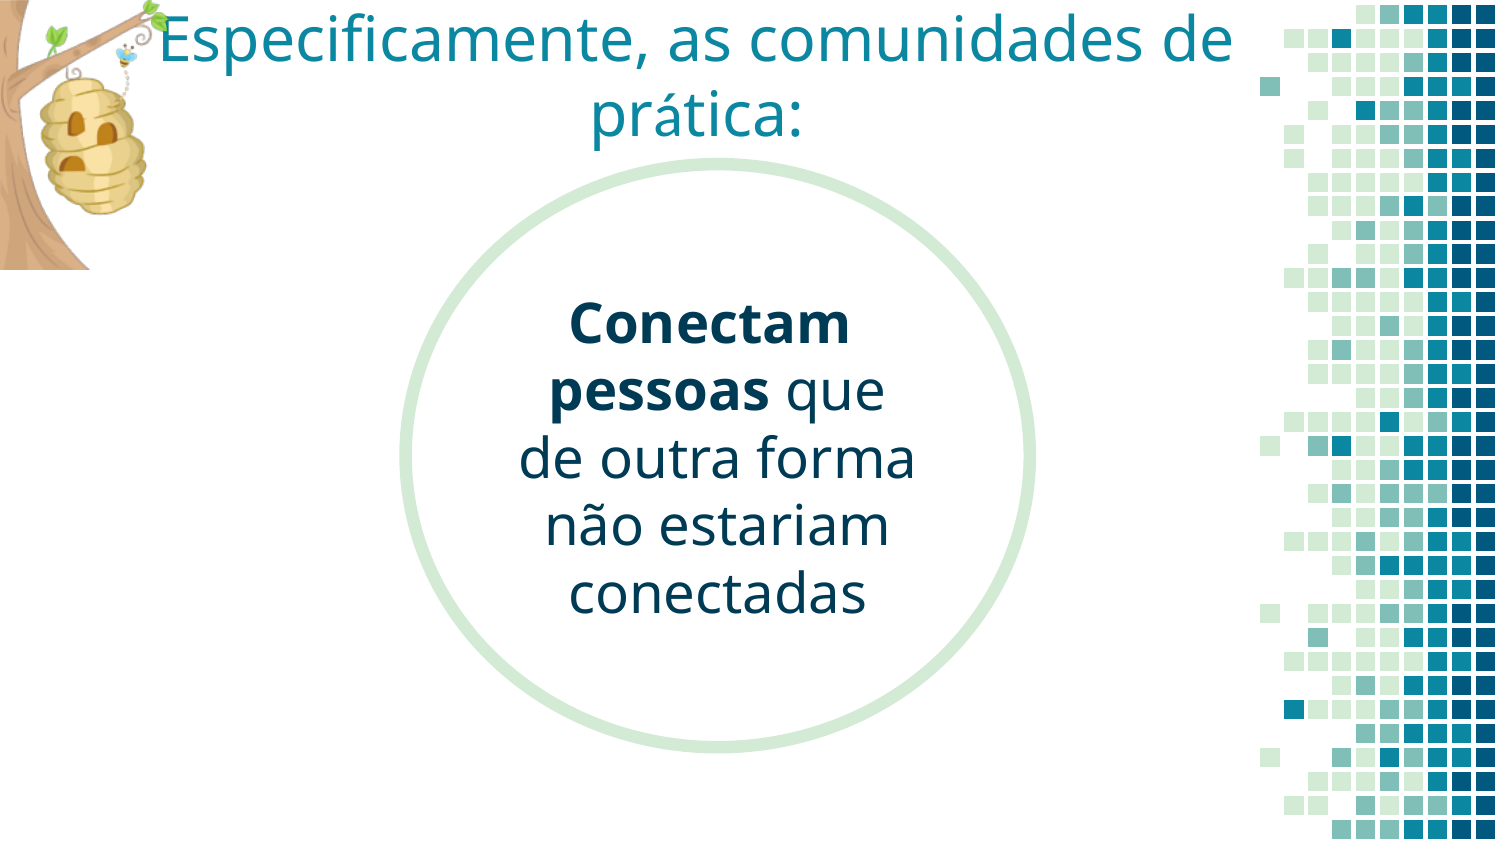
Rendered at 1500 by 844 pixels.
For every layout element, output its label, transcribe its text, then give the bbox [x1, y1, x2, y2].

title Especificamente, as comunidades de prática: [173, 58, 1310, 165]
picture [0, 0, 169, 270]
text_box Conectam pessoas que de outra forma não estariam conectadas [405, 165, 1030, 748]
